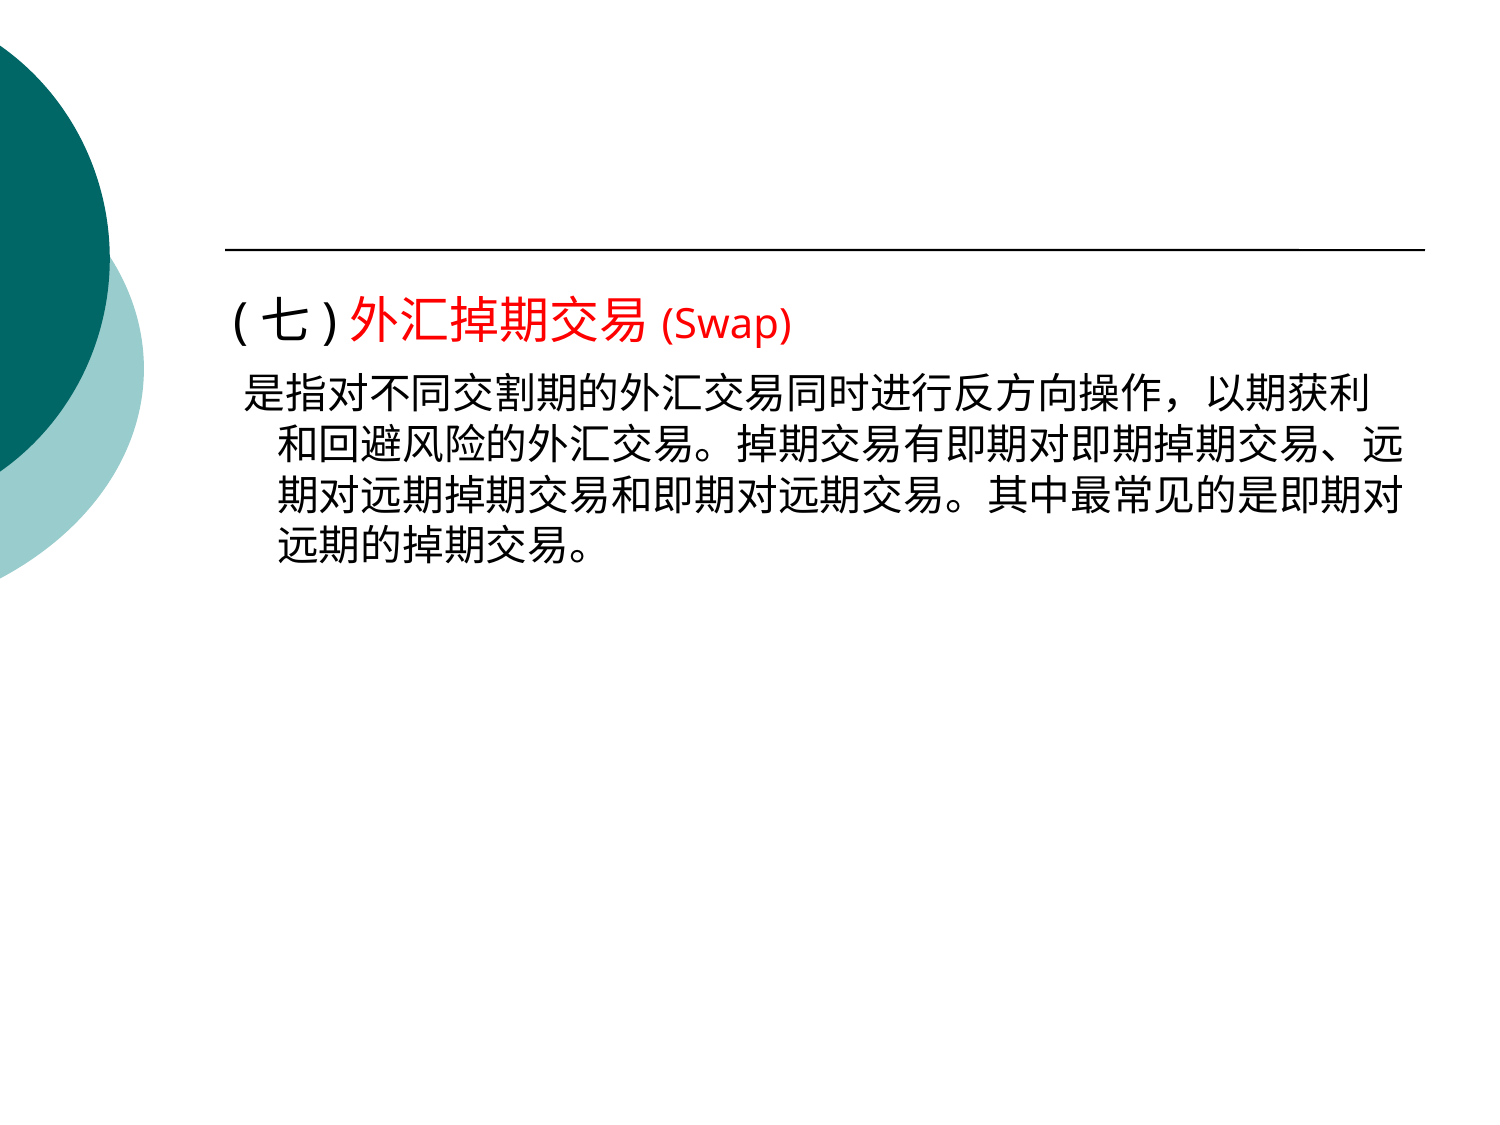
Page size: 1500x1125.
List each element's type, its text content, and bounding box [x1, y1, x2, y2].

list (七)外汇掉期交易(Swap) 是指对不同交割期的外汇交易同时进行反方向操作，以期获利和回避风险的外汇交易。掉期交易有即期对即期掉期交易、远期对远期掉期交易和即期对远期交易。其中最常见的是即期对远期的掉期交易。 [205, 280, 1424, 638]
